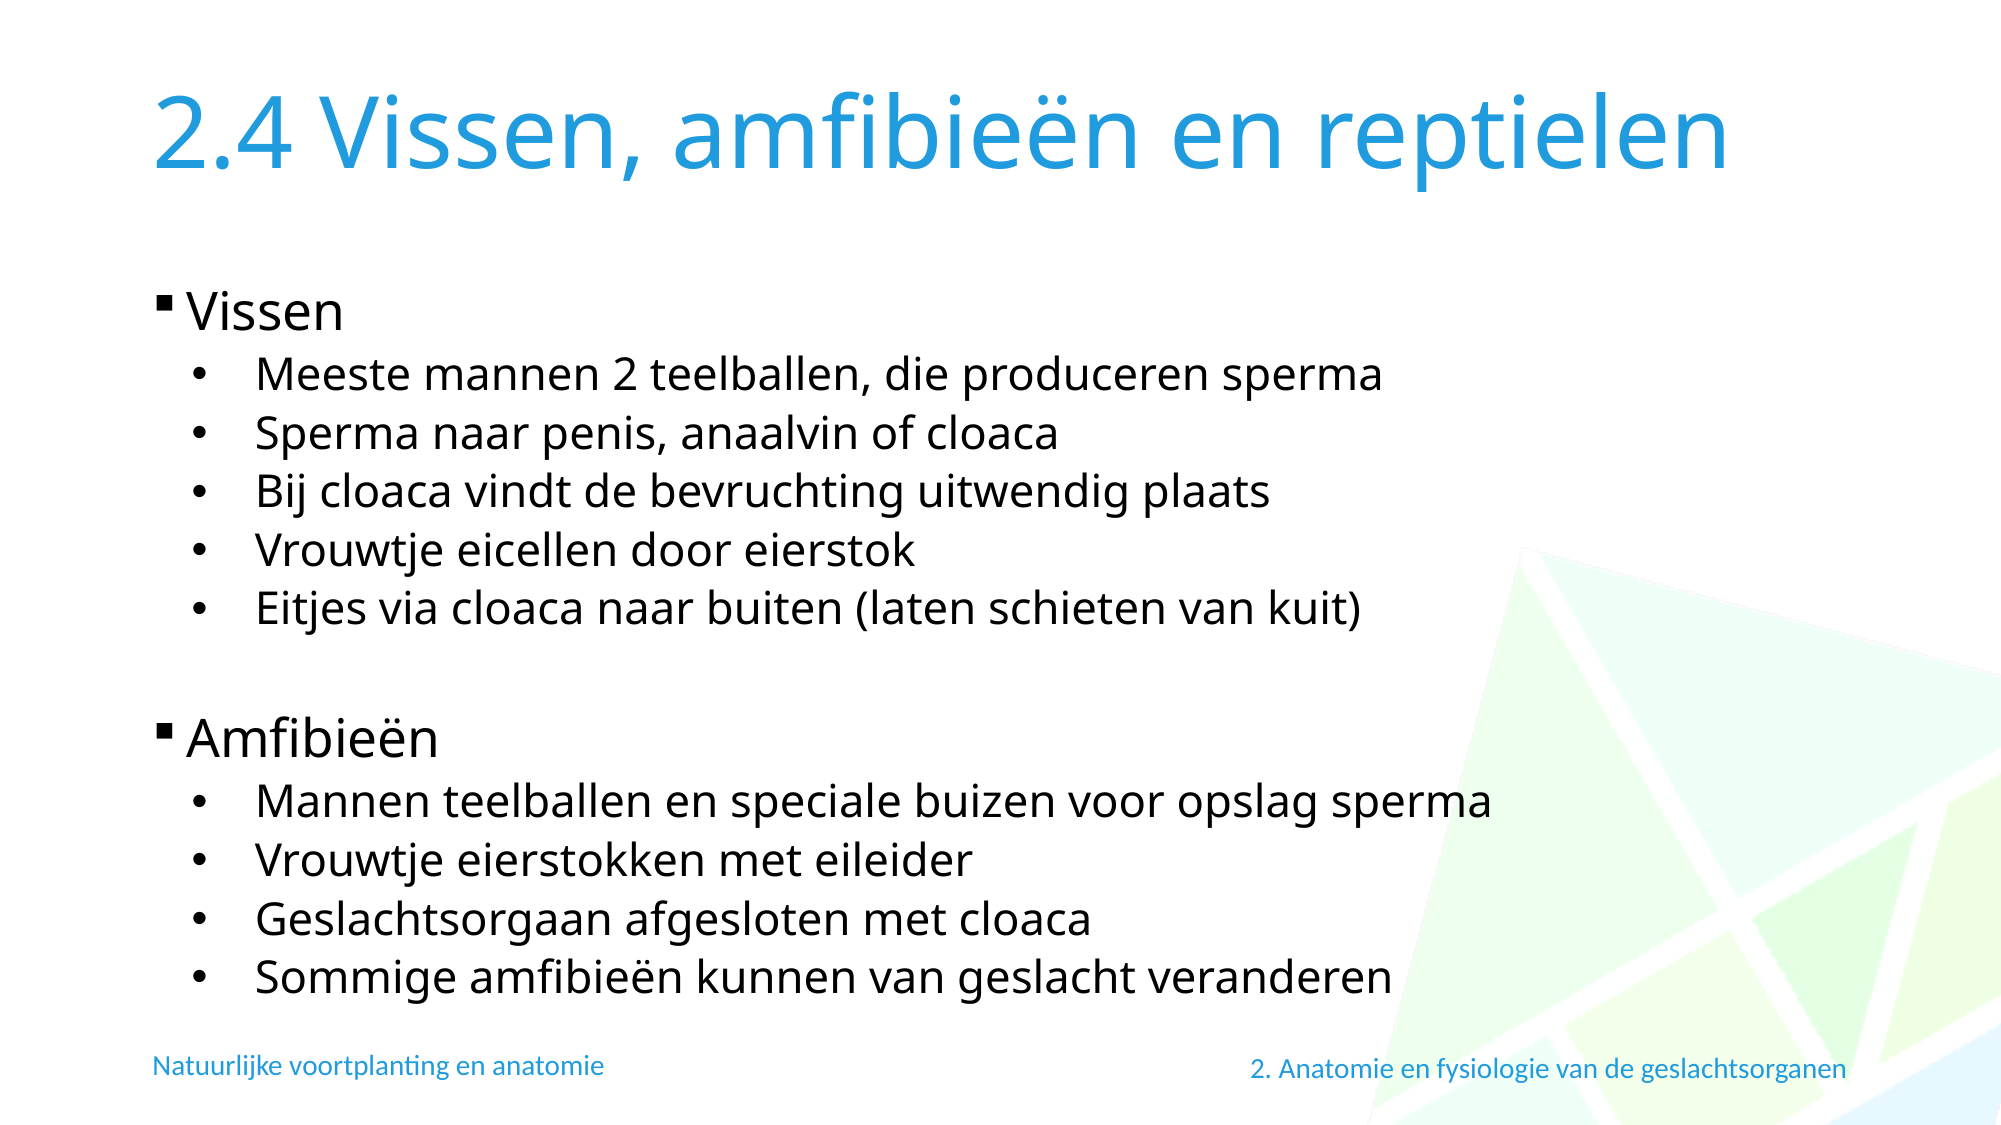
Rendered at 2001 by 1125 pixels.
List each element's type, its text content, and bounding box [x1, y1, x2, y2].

list Vissen Meeste mannen 2 teelballen, die produceren sperma Sperma naar penis, anaalvin of cloaca Bij cloaca vindt de bevruchting uitwendig plaats Vrouwtje eicellen door eierstok Eitjes via cloaca naar buiten (laten schieten van kuit) Amfibieën Mannen teelballen en speciale buizen voor opslag sperma Vrouwtje eierstokken met eileider Geslachtsorgaan afgesloten met cloaca Sommige amfibieën kunnen van geslacht veranderen [137, 277, 1863, 1014]
list Natuurlijke voortplanting en anatomie [137, 1042, 630, 1103]
list 2. Anatomie en fysiologie van de geslachtsorganen [1228, 1046, 1863, 1103]
title 2.4 Vissen, amfibieën en reptielen [137, 59, 1863, 212]
